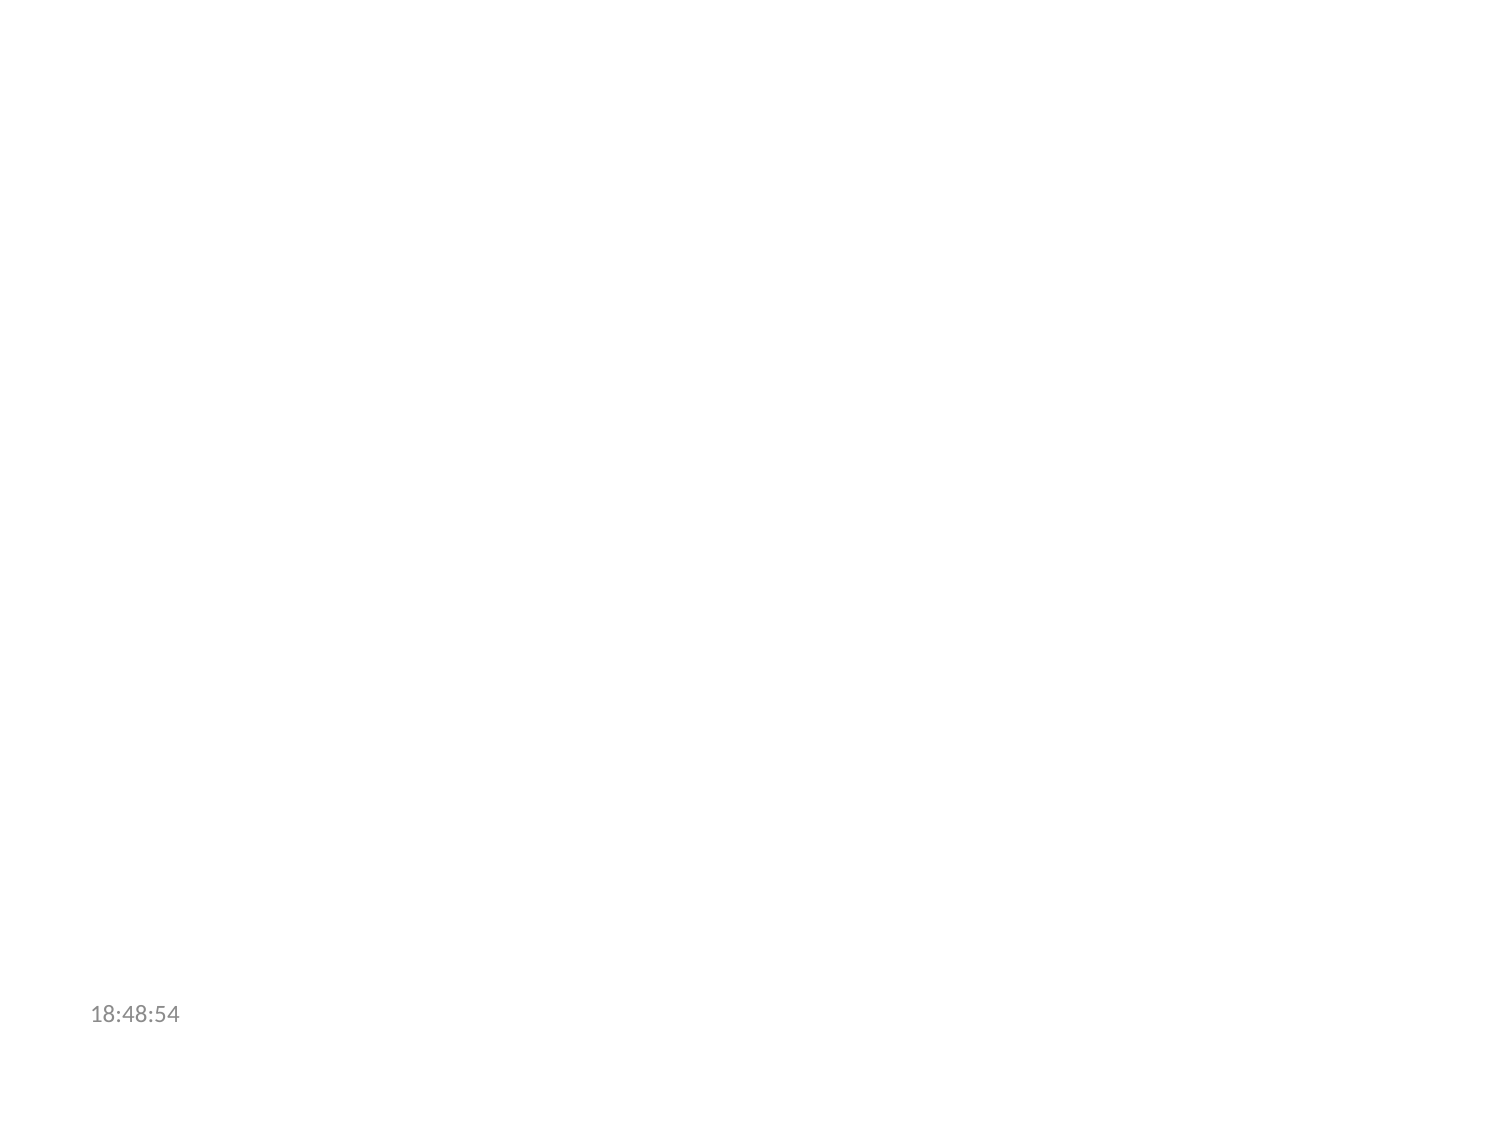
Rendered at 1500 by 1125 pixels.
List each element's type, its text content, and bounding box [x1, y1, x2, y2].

text_box 15:35:09 [75, 982, 425, 1043]
